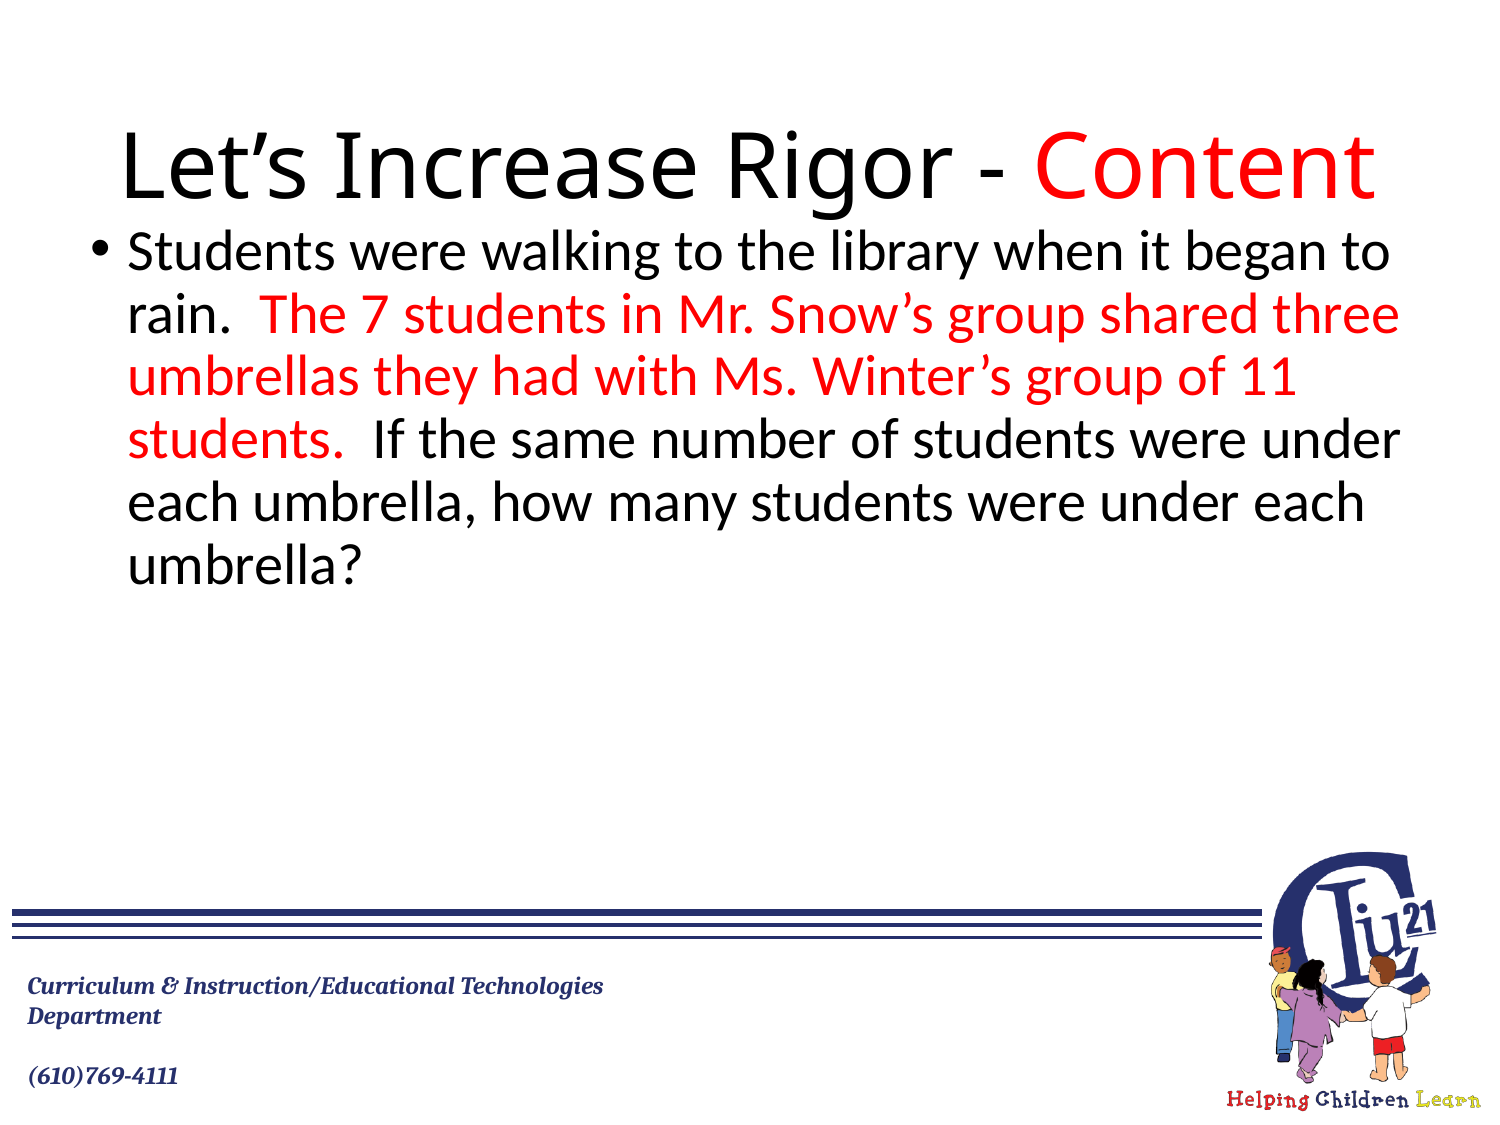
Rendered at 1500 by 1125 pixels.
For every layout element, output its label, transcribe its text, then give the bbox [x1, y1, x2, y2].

text_box Curriculum & Instruction/Educational Technologies Department (610)769-4111 [12, 962, 625, 1097]
picture [1209, 837, 1500, 1121]
list Students were walking to the library when it began to rain. The 7 students in Mr. Snow’s group shared three umbrellas they had with Ms. Winter’s group of 11 students. If the same number of students were under each umbrella, how many students were under each umbrella? [75, 212, 1425, 850]
title Let’s Increase Rigor - Content [103, 59, 1397, 212]
